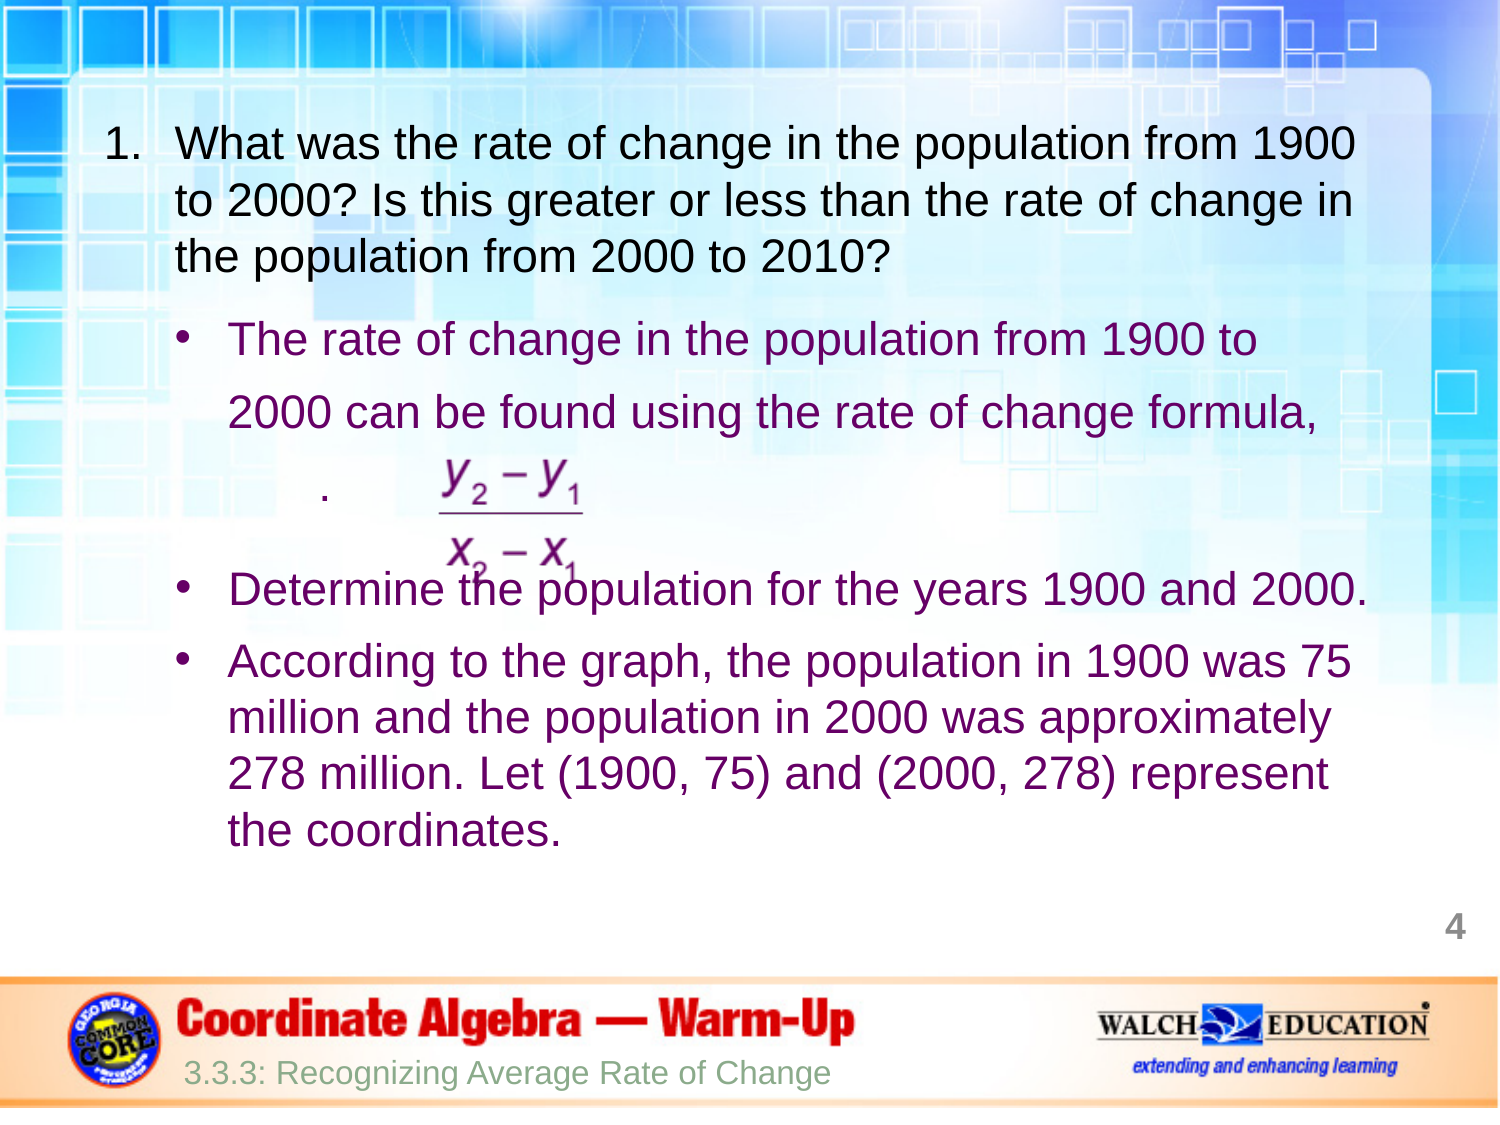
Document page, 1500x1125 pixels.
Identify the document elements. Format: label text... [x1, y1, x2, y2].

slide_number 4 [1361, 901, 1481, 949]
subtitle What was the rate of change in the population from 1900 to 2000? Is this greater or less than the rate of change in the population from 2000 to 2010? The rate of change in the population from 1900 to 2000 can be found using the rate of change formula, . Determine the population for the years 1900 and 2000. According to the graph, the population in 1900 was 75 million and the population in 2000 was approximately 278 million. Let (1900, 75) and (2000, 278) represent the coordinates. [89, 105, 1390, 925]
text_box [1441, 924, 1472, 1001]
footer 3.3.3: Recognizing Average Rate of Change [168, 1048, 1067, 1094]
picture [0, 0, 1500, 1108]
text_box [435, 435, 585, 585]
